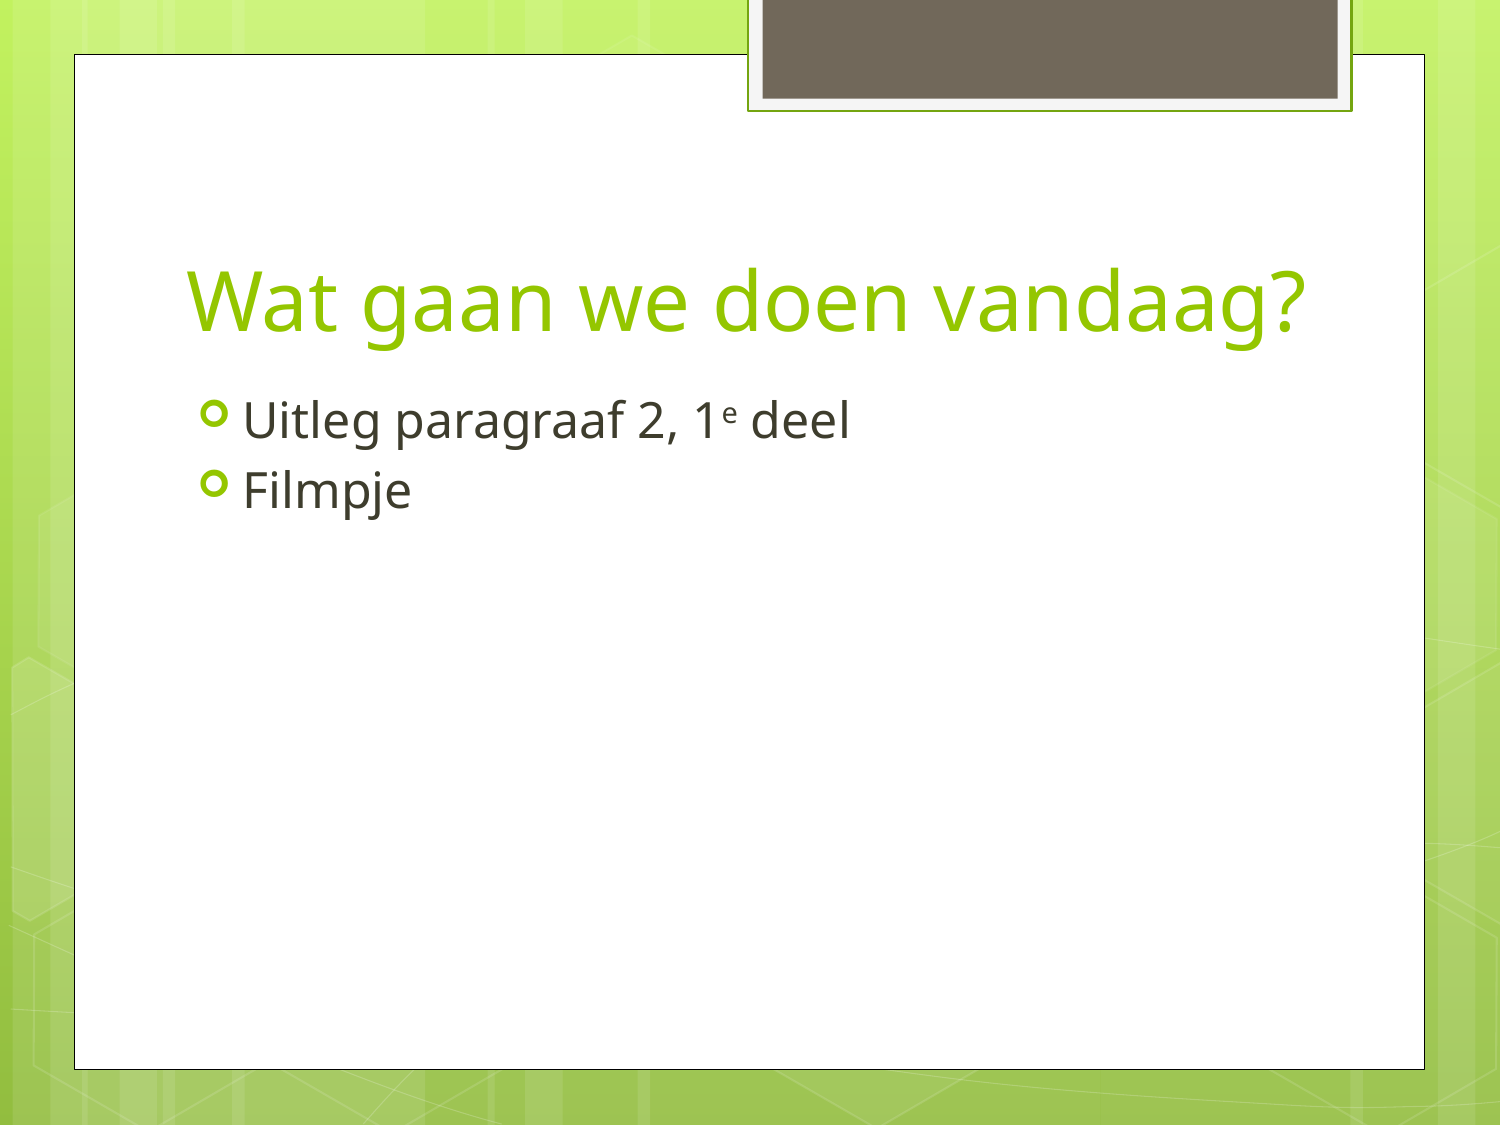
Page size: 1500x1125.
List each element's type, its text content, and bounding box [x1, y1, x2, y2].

list Uitleg paragraaf 2, 1e deel Filmpje [171, 381, 1283, 957]
title Wat gaan we doen vandaag? [171, 168, 1324, 357]
